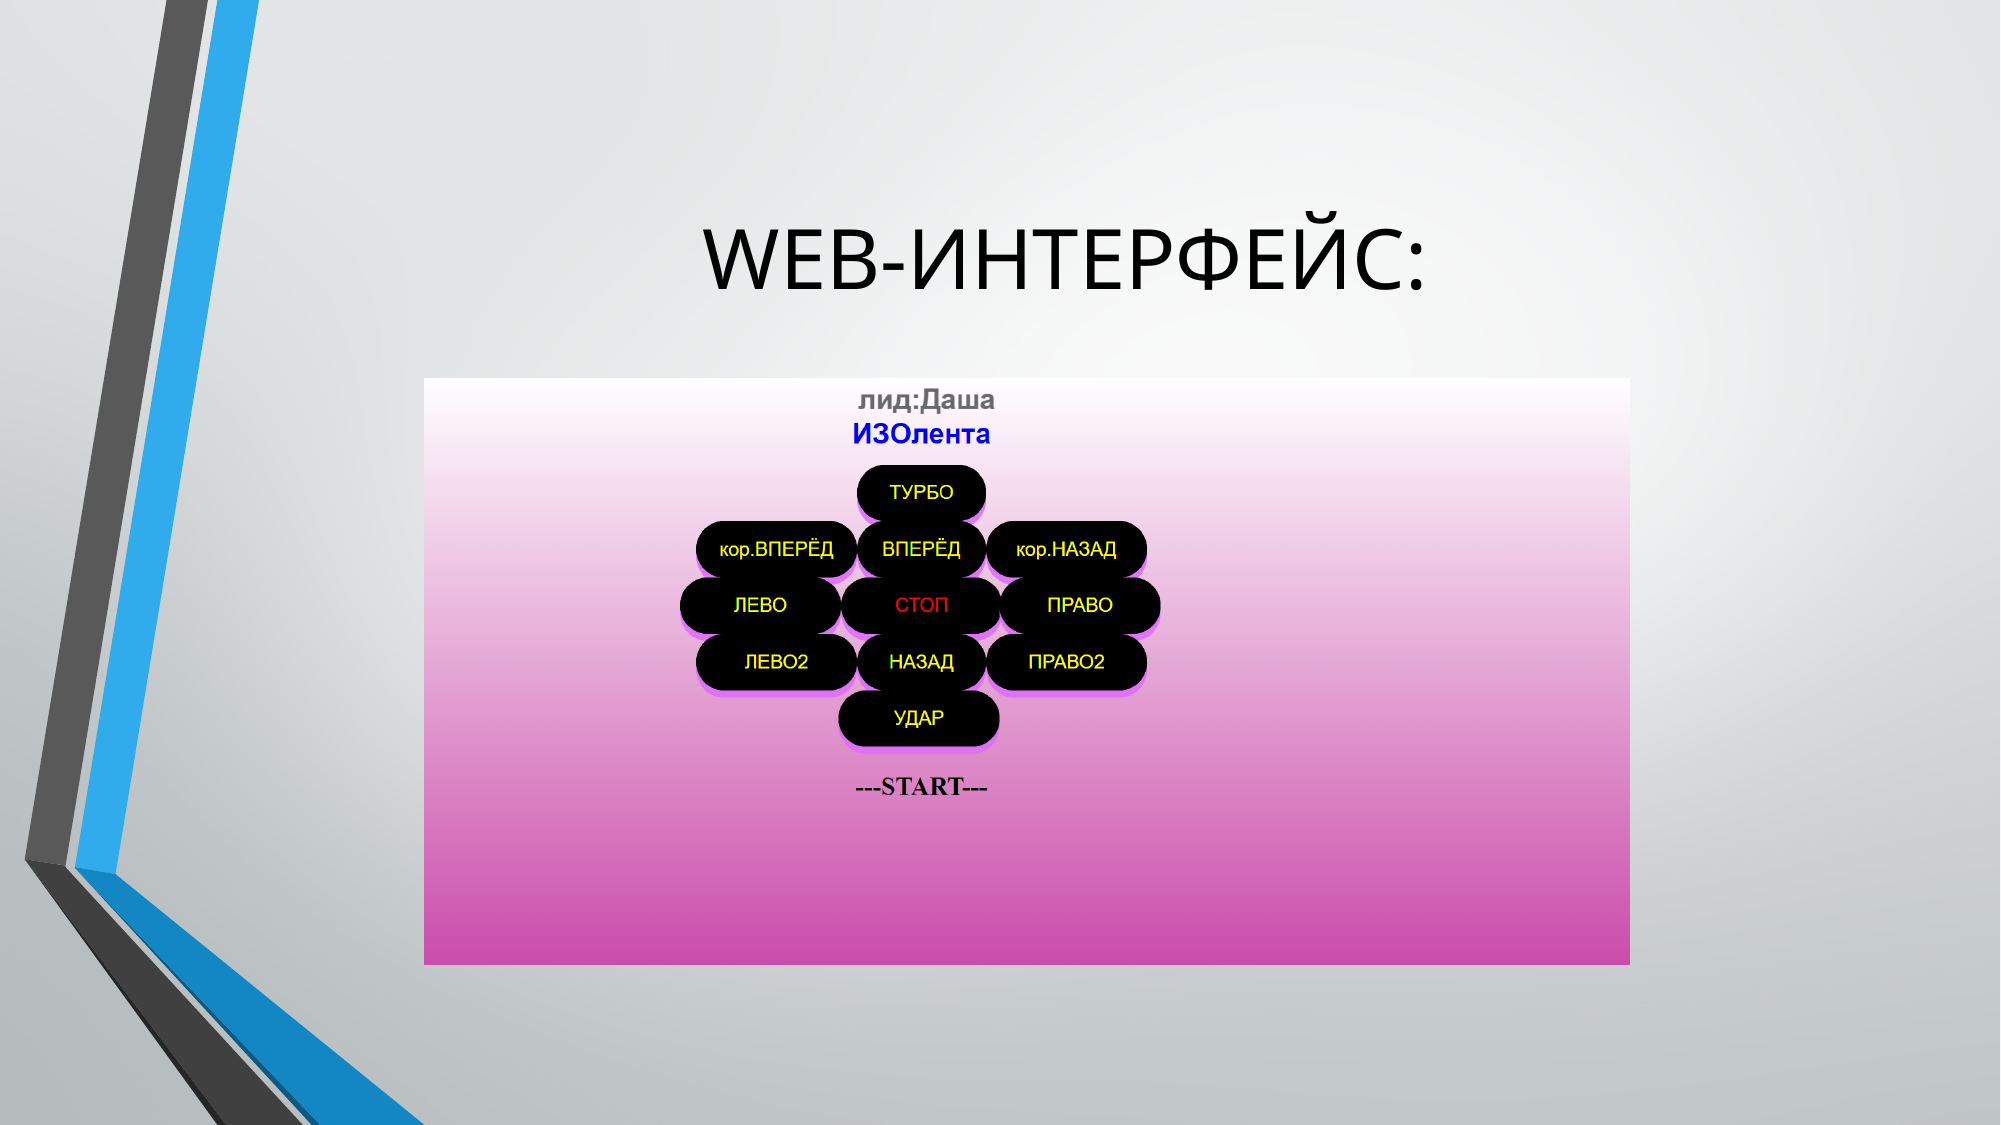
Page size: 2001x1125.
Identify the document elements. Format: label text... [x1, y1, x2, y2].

title WEB-ИНТЕРФЕЙС: [243, 112, 1887, 400]
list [424, 378, 1630, 965]
